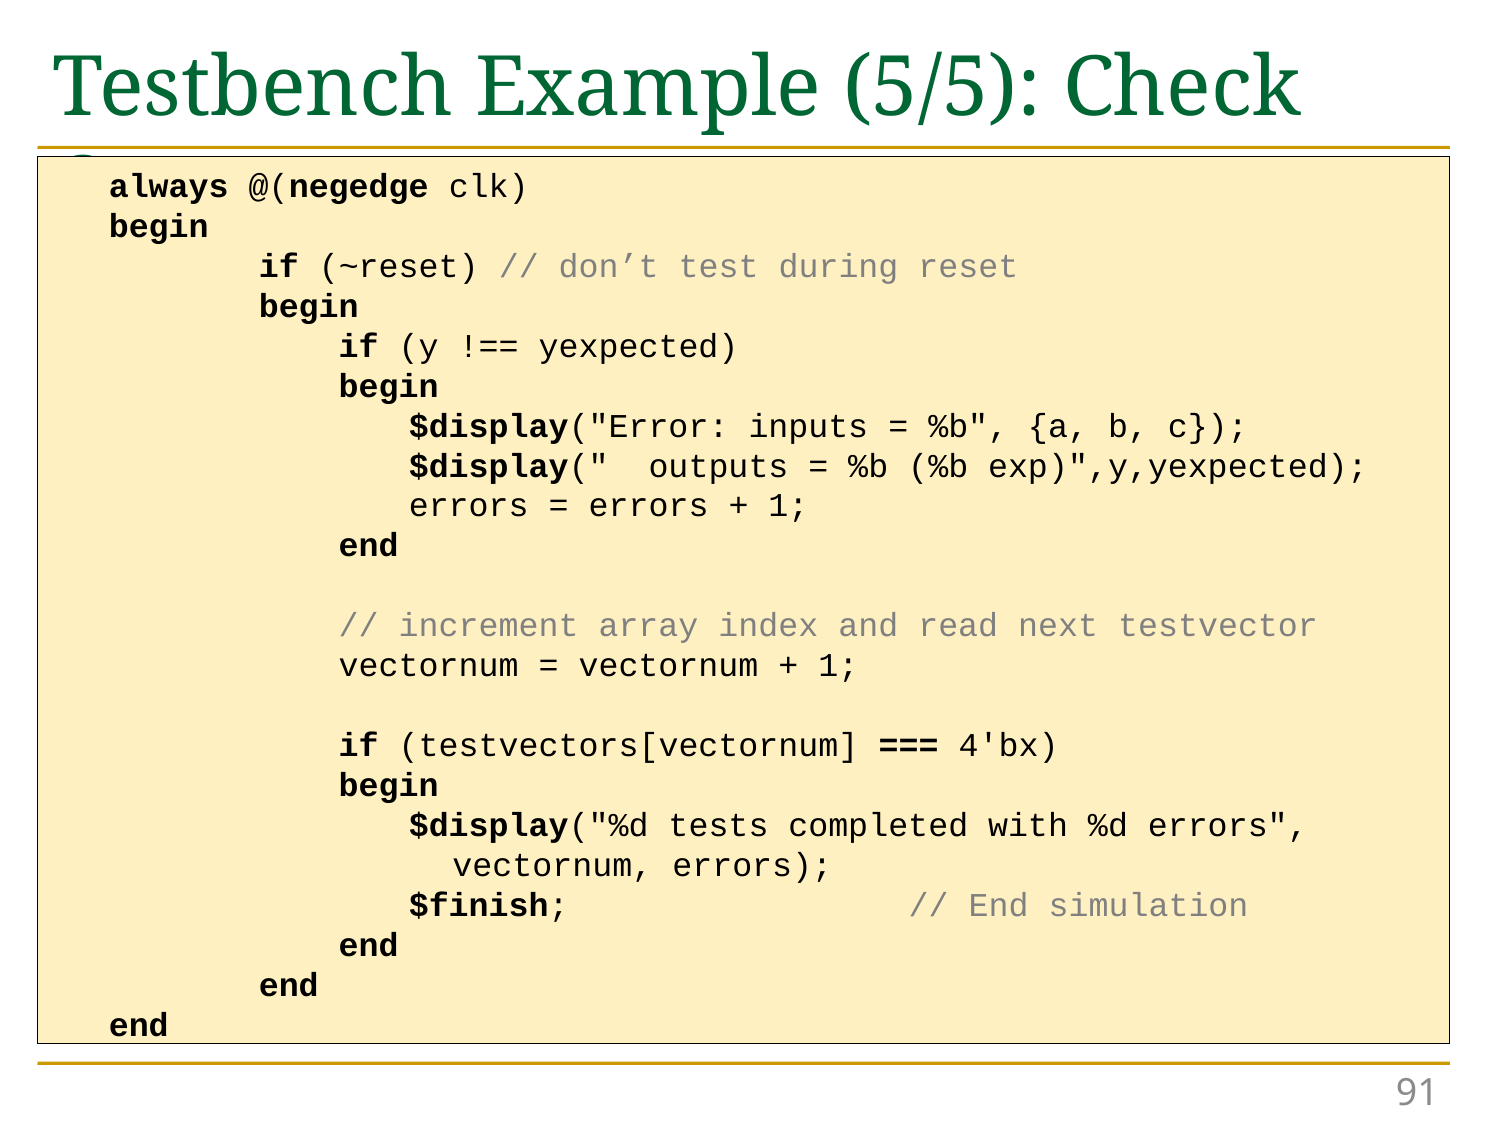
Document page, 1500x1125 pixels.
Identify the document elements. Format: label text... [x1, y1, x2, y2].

text_box always @(negedge clk) begin if (~reset) // don’t test during reset begin if (y !== yexpected) begin $display("Error: inputs = %b", {a, b, c}); $display(" outputs = %b (%b exp)",y,yexpected); errors = errors + 1; end // increment array index and read next testvector vectornum = vectornum + 1; if (testvectors[vectornum] === 4'bx) begin $display("%d tests completed with %d errors", vectornum, errors); $finish; // End simulation end end end [37, 156, 1450, 1044]
slide_number 91 [1116, 1063, 1454, 1124]
title Testbench Example (5/5): Check Outputs [37, 24, 1450, 156]
